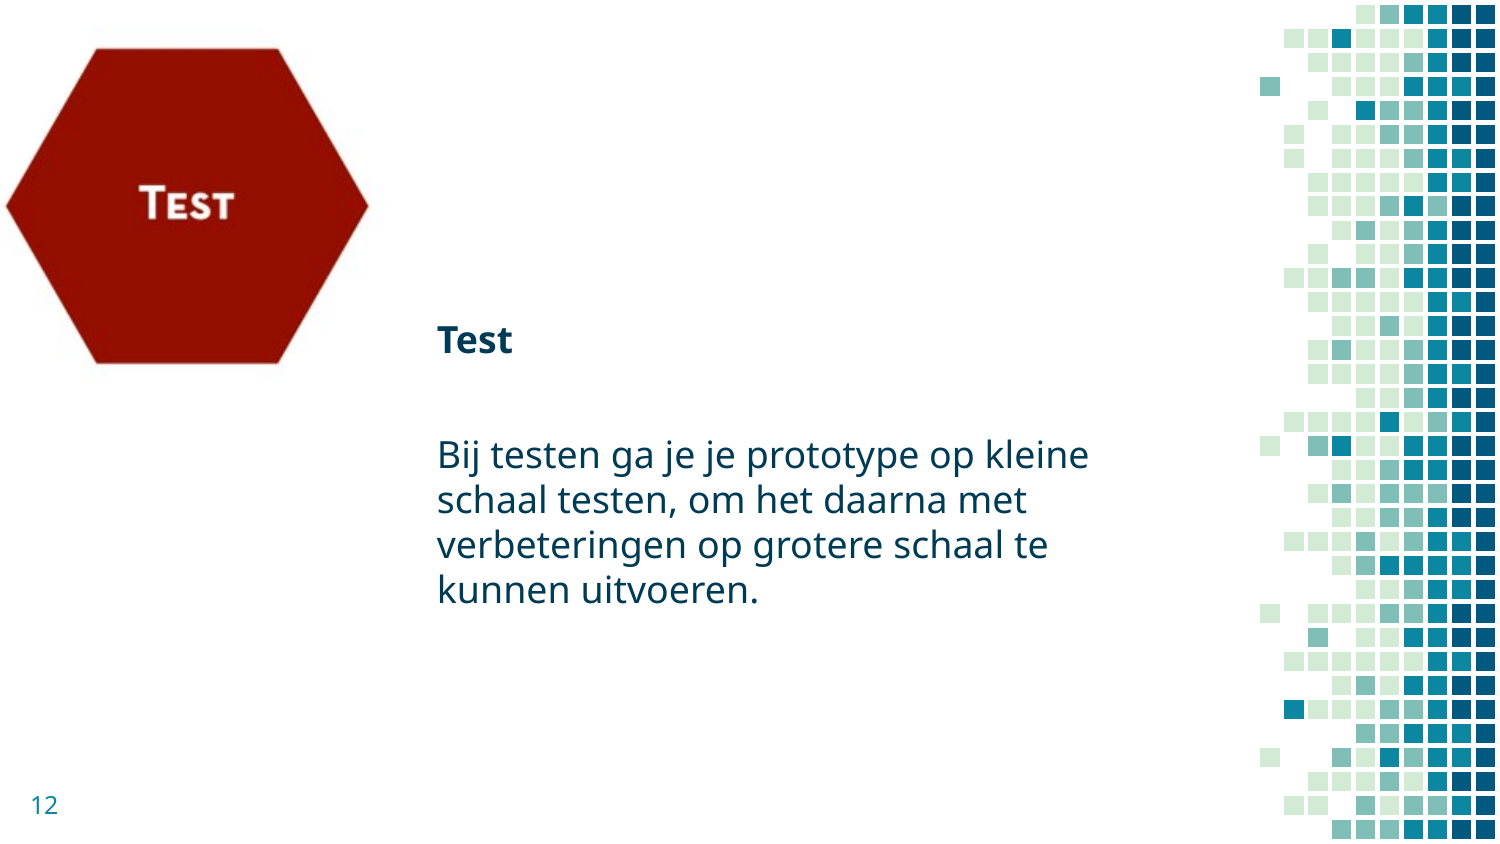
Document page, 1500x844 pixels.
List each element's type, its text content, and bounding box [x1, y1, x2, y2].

list Test Bij testen ga je je prototype op kleine schaal testen, om het daarna met verbeteringen op grotere schaal te kunnen uitvoeren. [421, 301, 1160, 431]
picture [0, 0, 401, 399]
slide_number 12 [15, 774, 105, 839]
